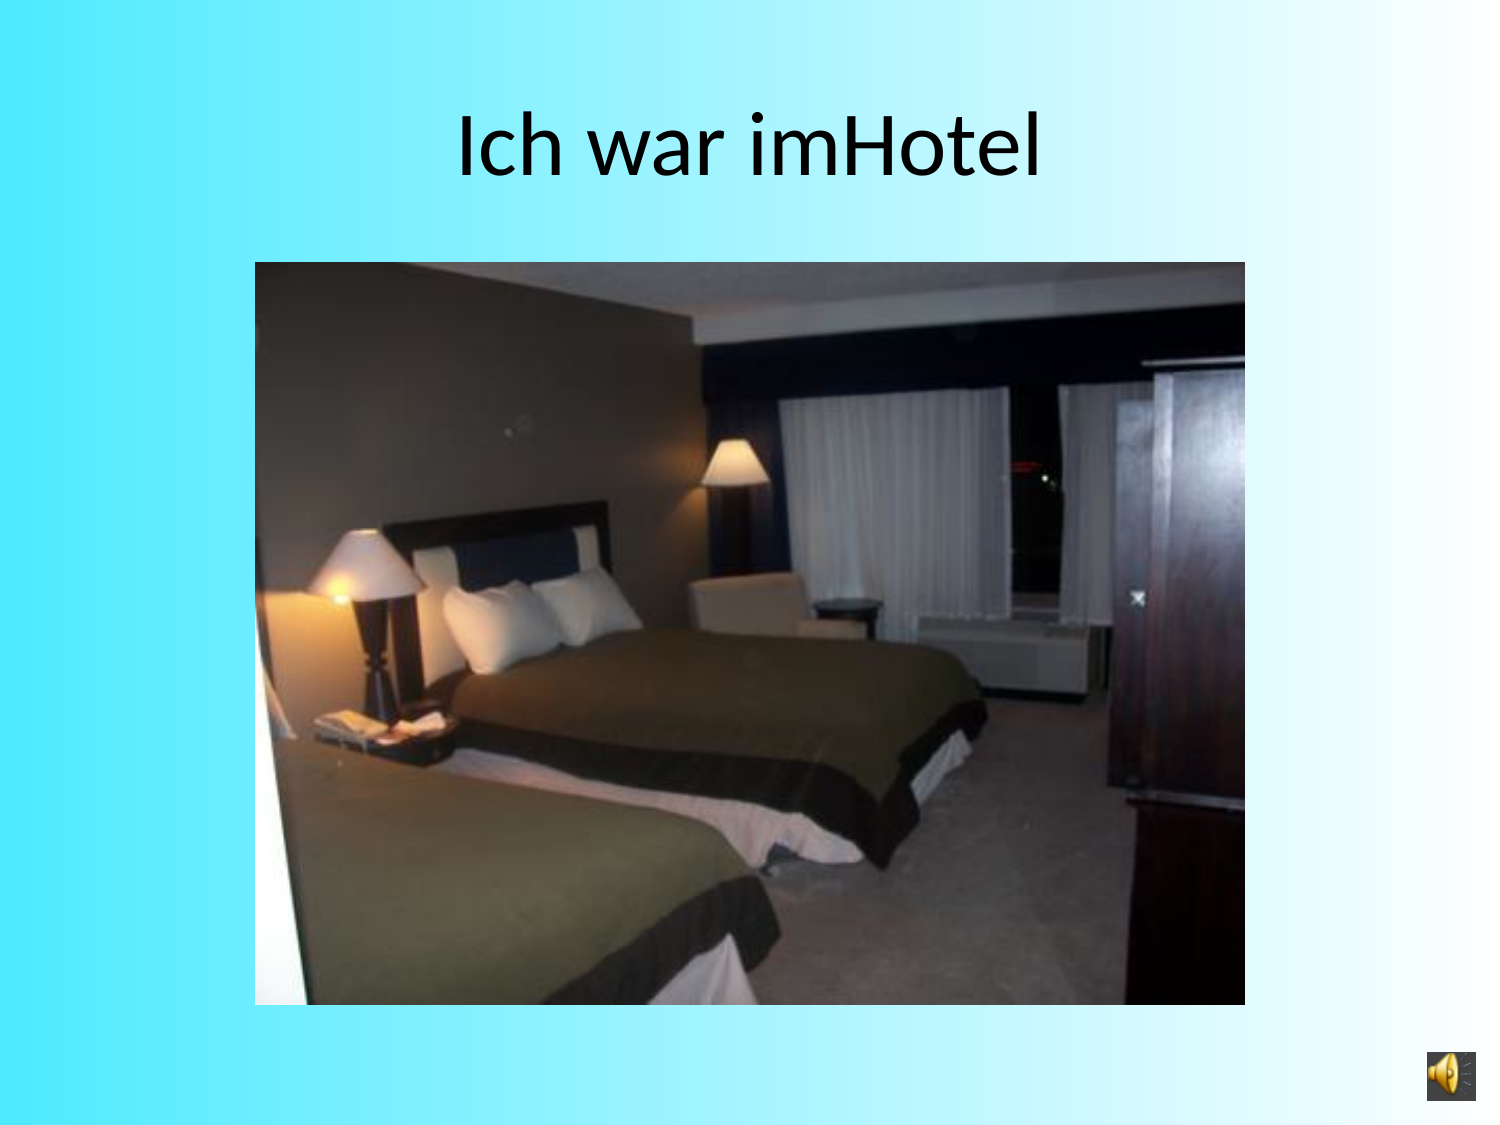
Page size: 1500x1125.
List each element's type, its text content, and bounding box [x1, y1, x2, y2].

title Ich war imHotel [74, 44, 1426, 233]
picture [1426, 1051, 1477, 1102]
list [74, 262, 1426, 1006]
